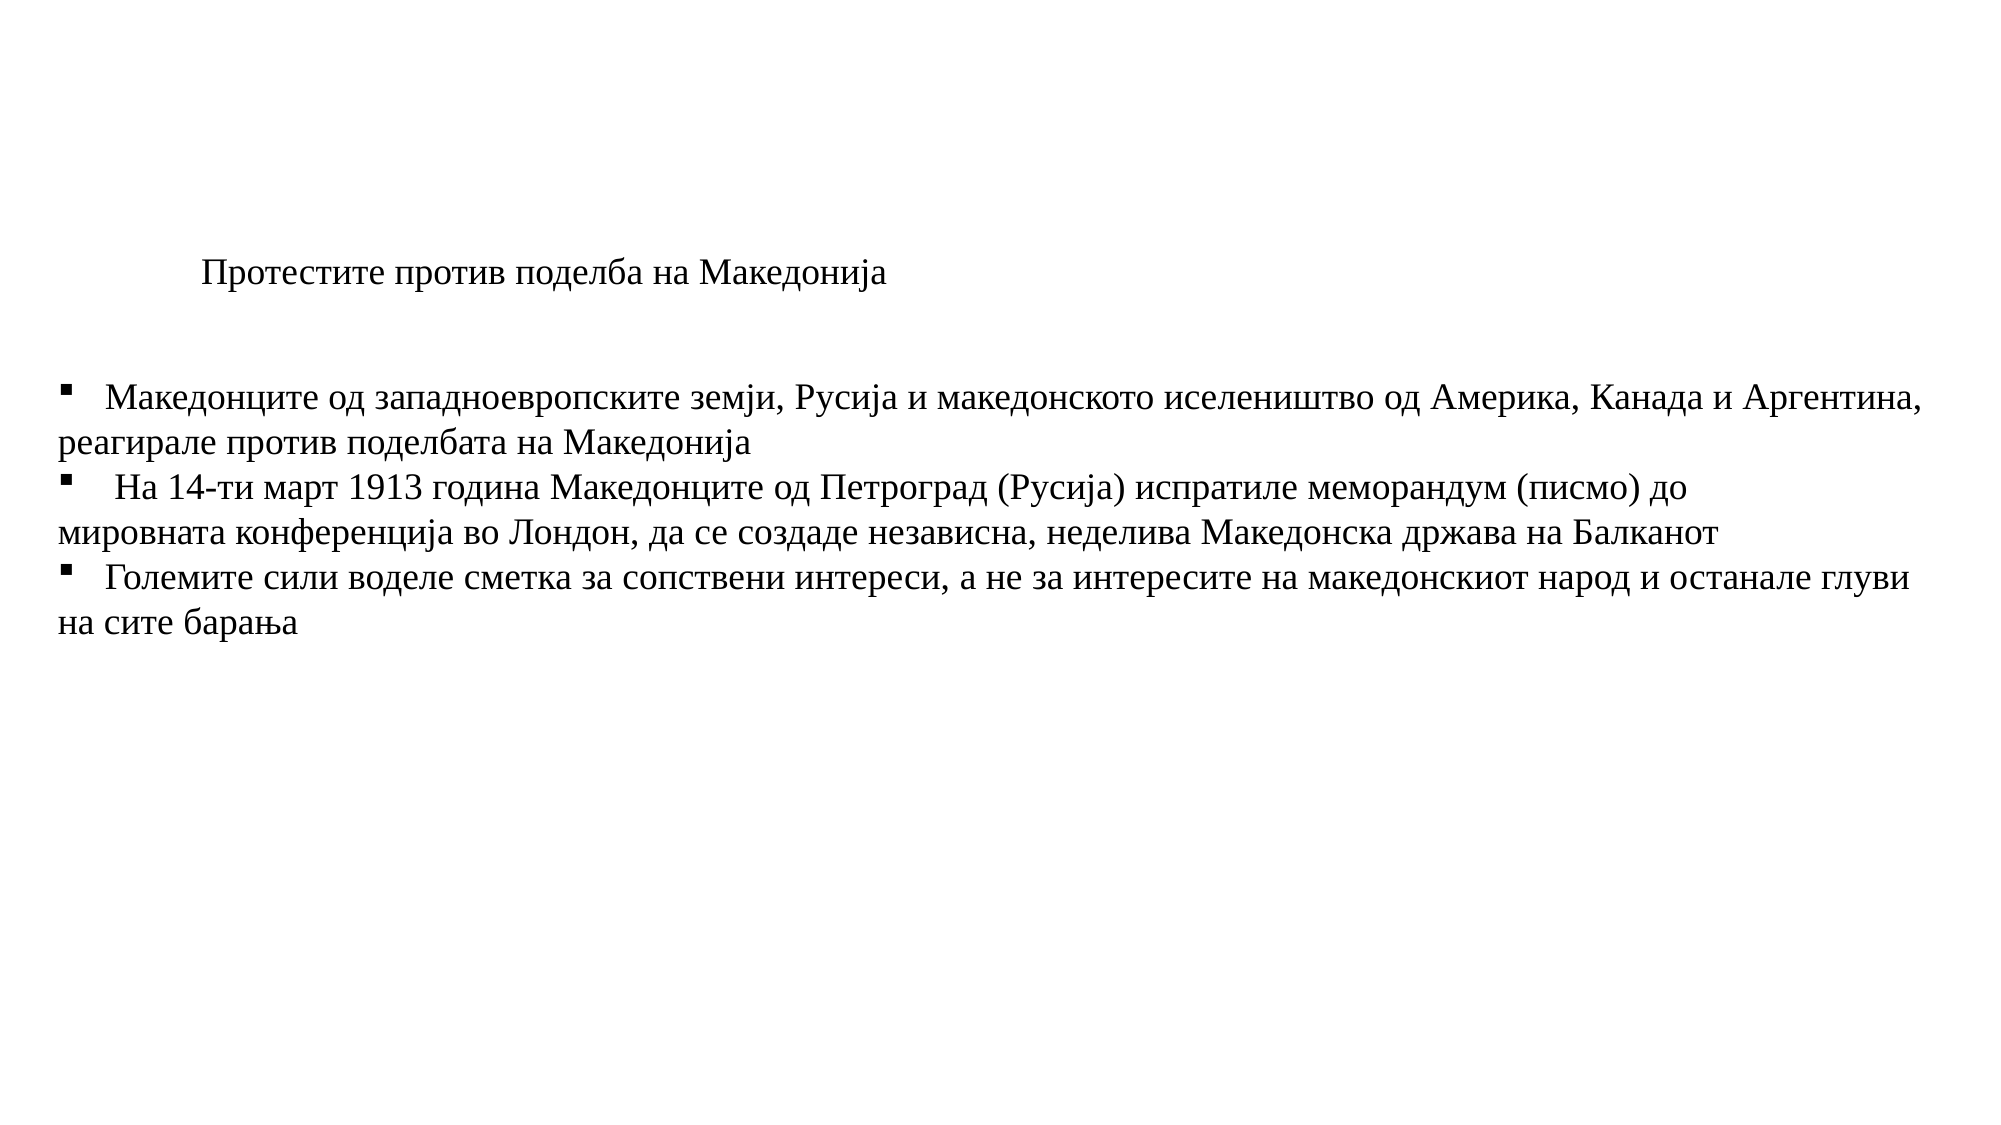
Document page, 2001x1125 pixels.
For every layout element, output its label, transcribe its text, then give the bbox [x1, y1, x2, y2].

text_box Македонците од западноевропските земји, Русија и македонското иселеништво од Америка, Канада и Аргентина, реагирале против поделбата на Македонија На 14-ти март 1913 година Македонците од Петроград (Русија) испратиле меморандум (писмо) до мировната конференција во Лондон, да се создаде независна, неделива Македонска држава на Балканот Големите сили воделе сметка за сопствени интереси, а не за интересите на македонскиот народ и останале глуви на сите барања [43, 364, 1940, 650]
text_box Протестите против поделба на Македонија [186, 239, 904, 300]
